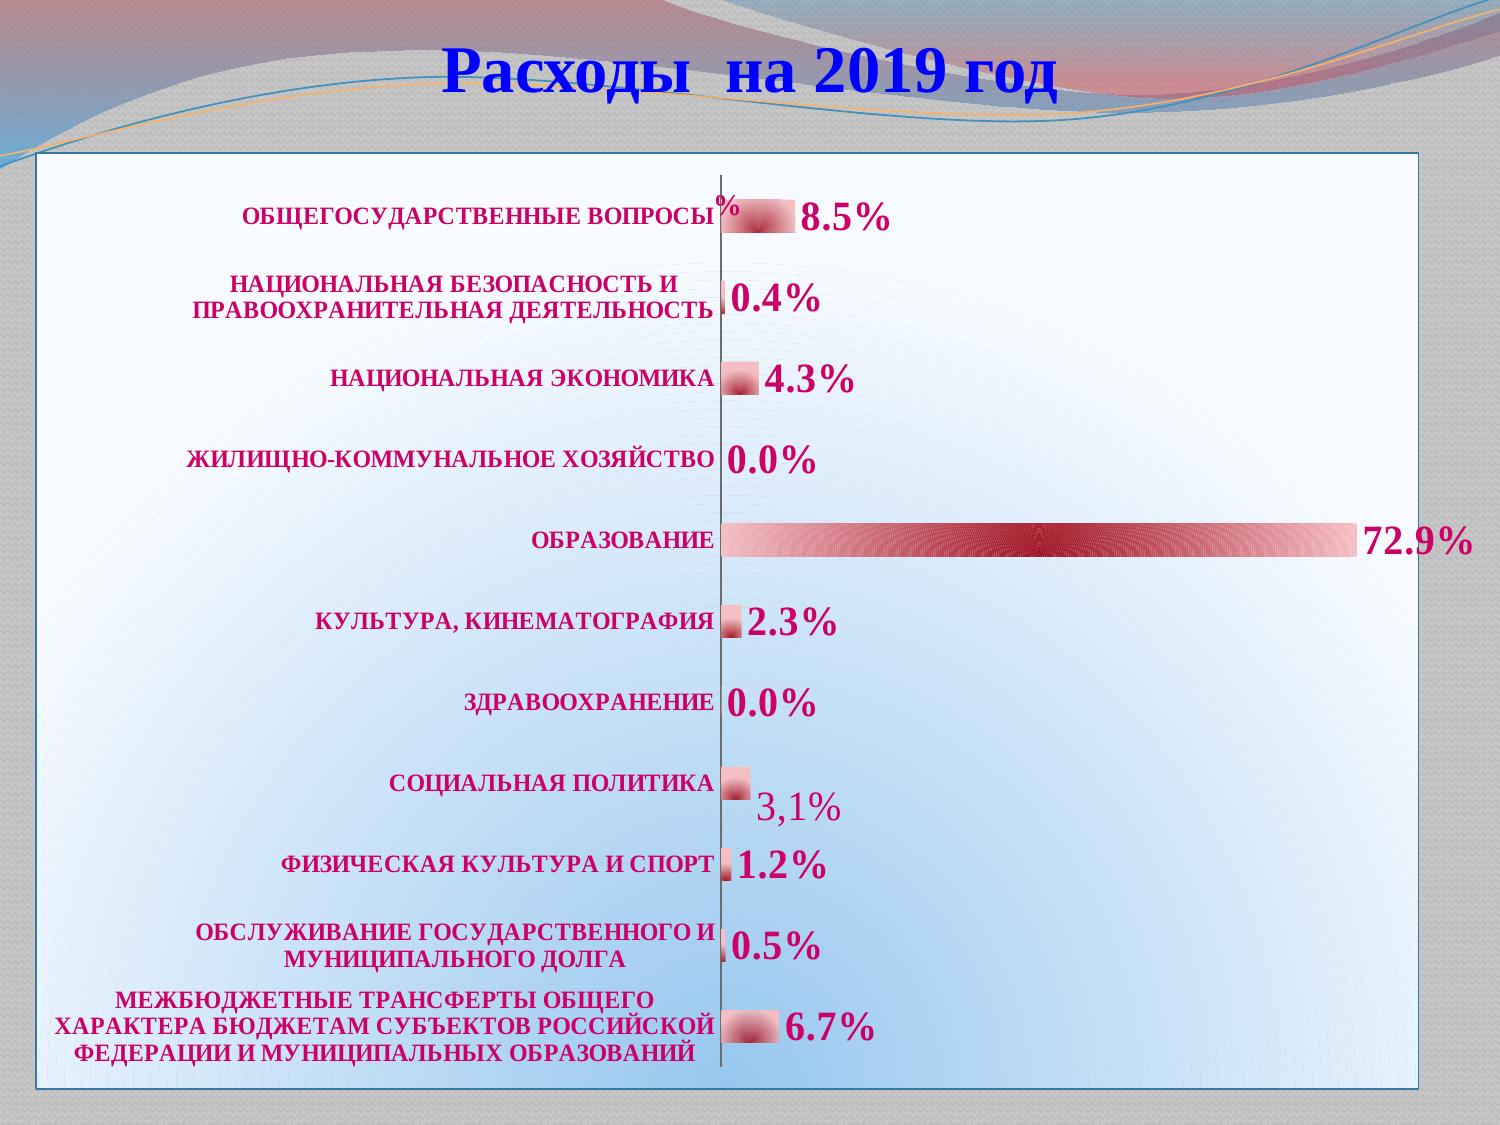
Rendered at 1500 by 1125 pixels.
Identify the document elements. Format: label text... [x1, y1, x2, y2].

chart [34, 152, 1477, 1091]
title Расходы на 2019 год [0, 35, 1500, 106]
